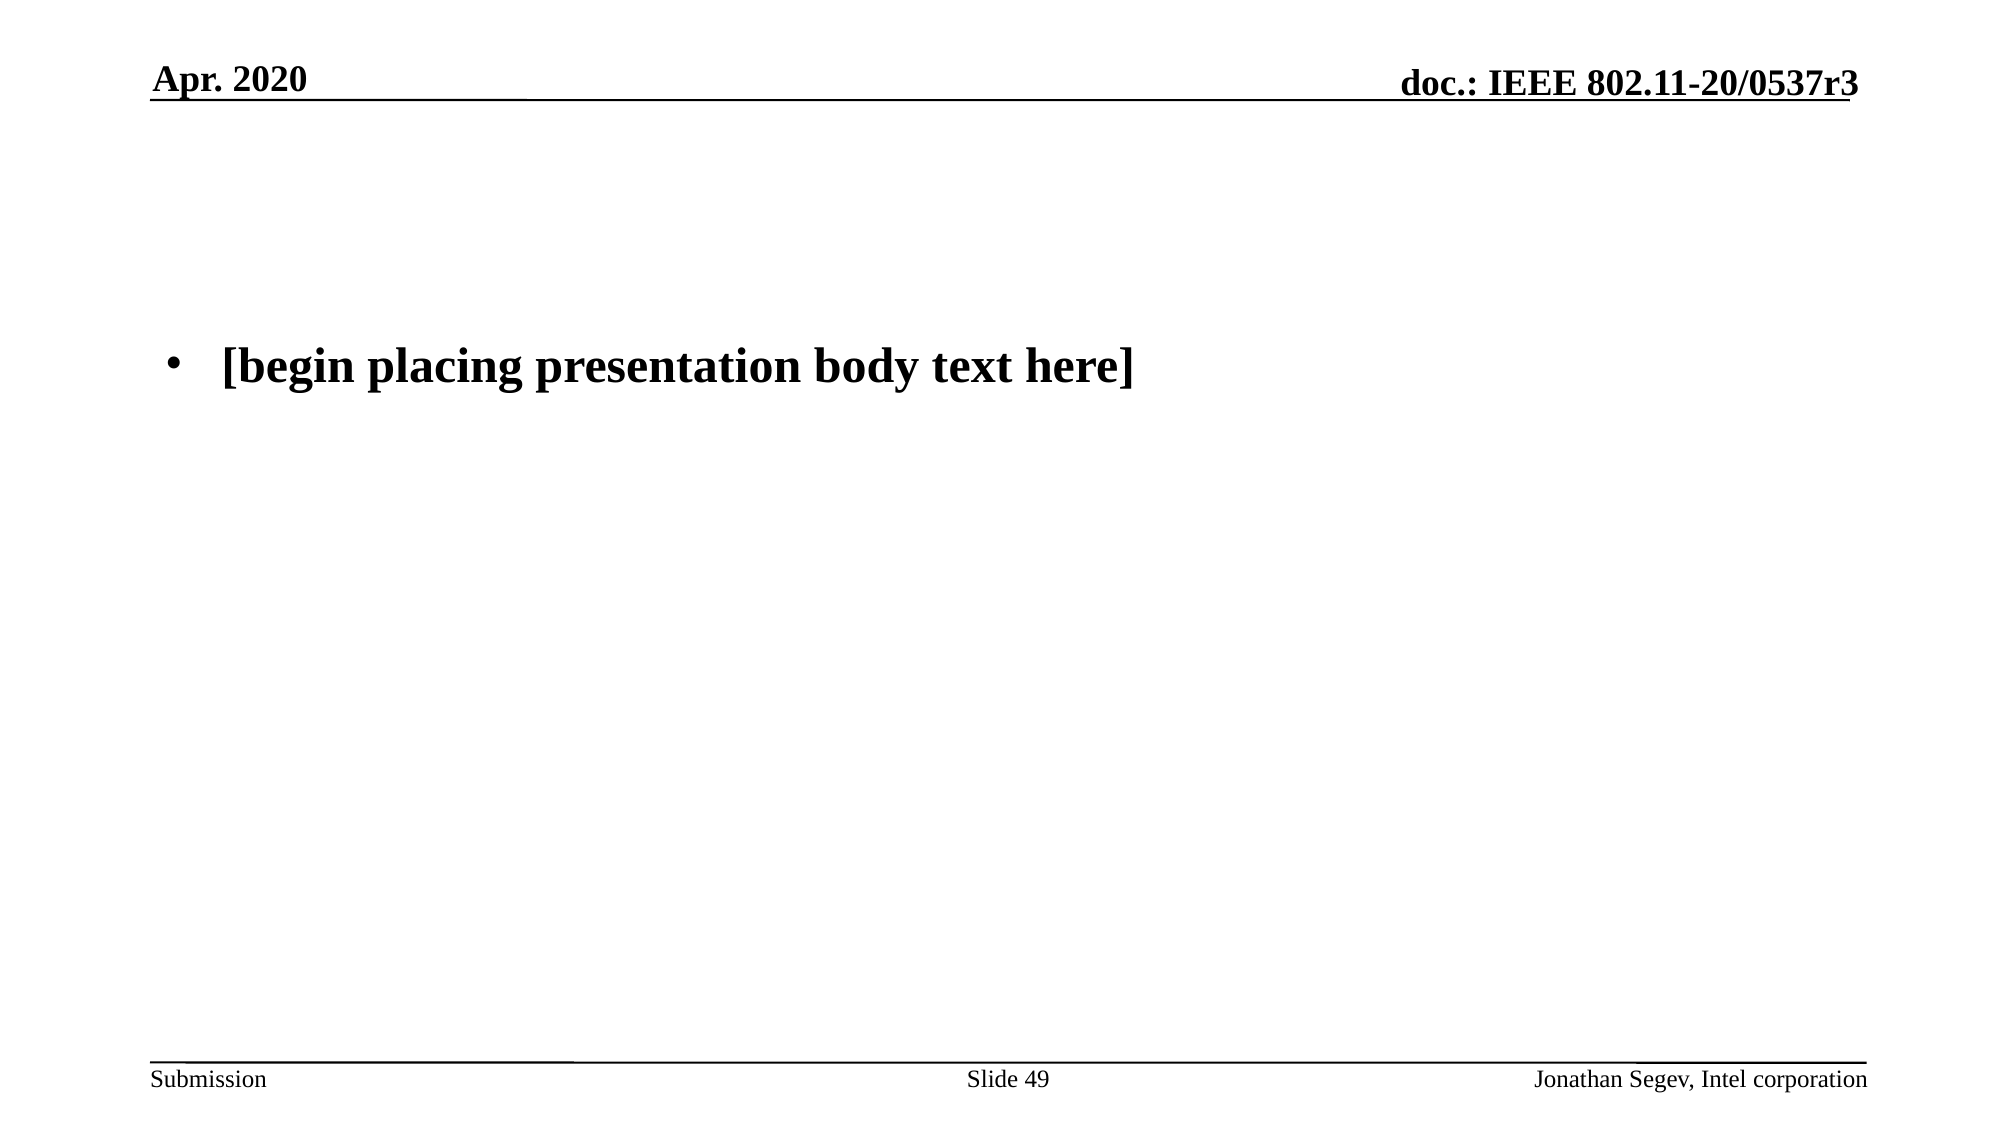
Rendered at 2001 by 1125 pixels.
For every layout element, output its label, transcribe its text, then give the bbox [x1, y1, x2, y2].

footer Jonathan Segev, Intel corporation [1171, 1061, 1869, 1093]
slide_number Slide 49 [950, 1061, 1067, 1123]
list [begin placing presentation body text here] [149, 324, 1850, 1000]
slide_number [152, 54, 563, 100]
